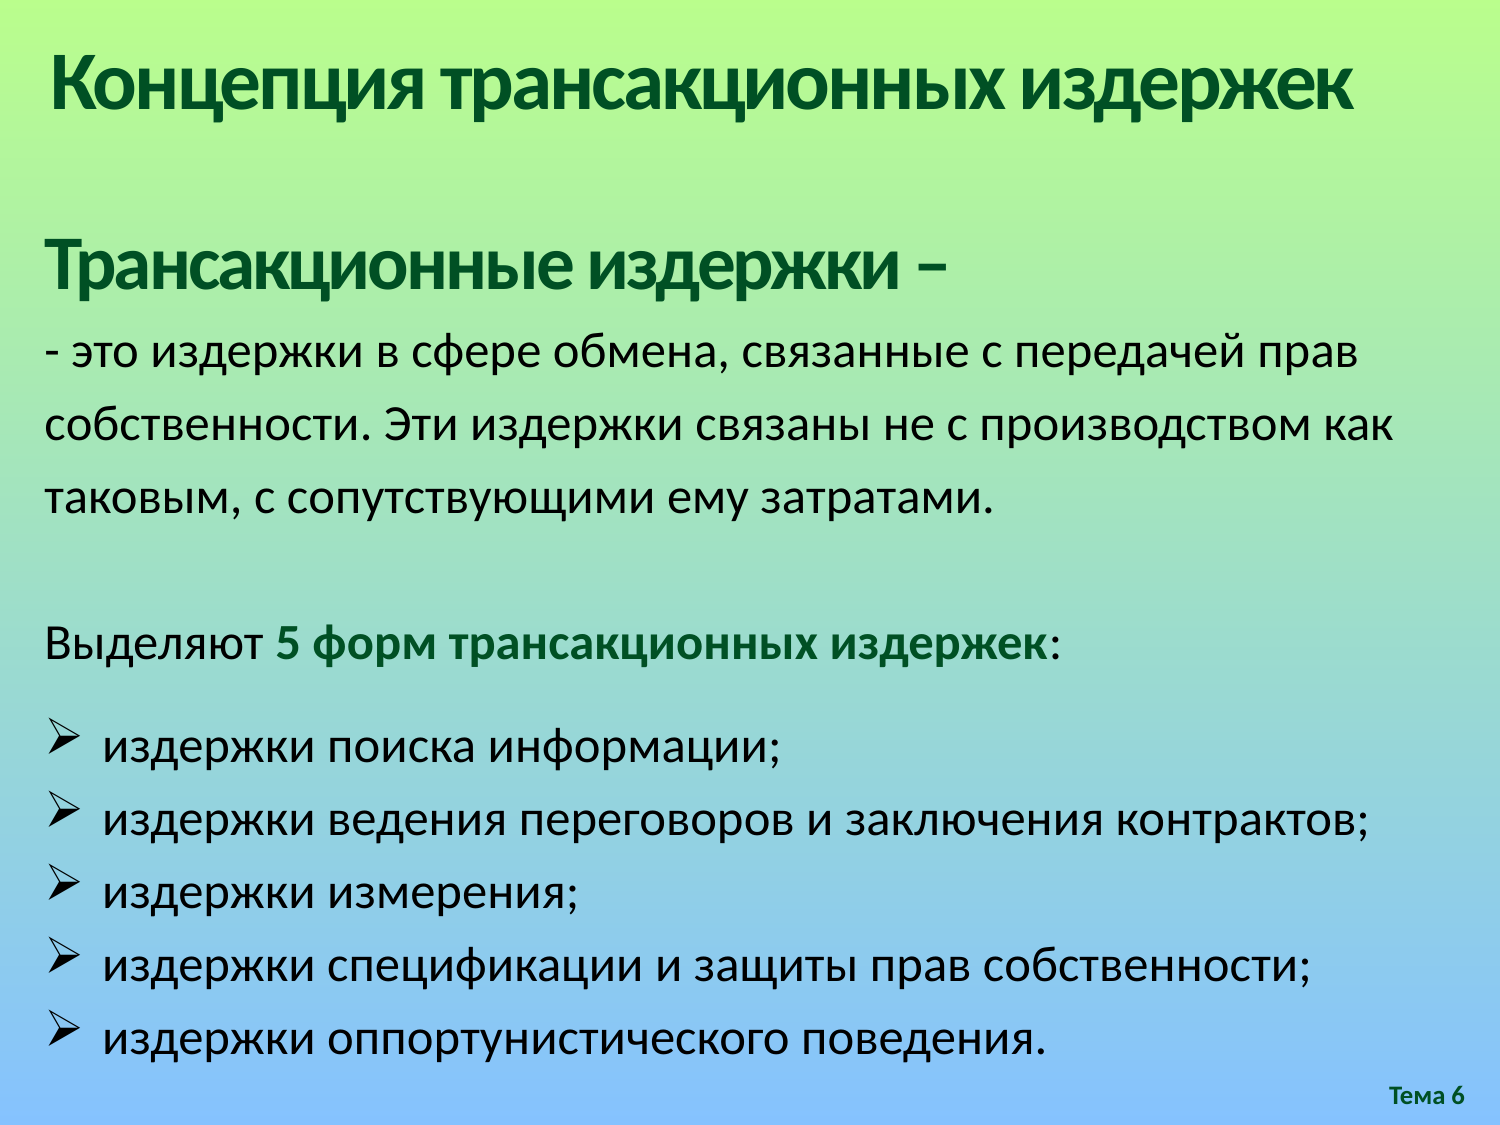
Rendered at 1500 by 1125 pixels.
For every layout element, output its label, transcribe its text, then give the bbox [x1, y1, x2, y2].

text_box Тема 6 [1374, 1070, 1495, 1118]
title Концепция трансакционных издержек [35, 7, 1400, 145]
list Трансакционные издержки – - это издержки в сфере обмена, связанные с передачей прав собственности. Эти издержки связаны не с производством как таковым, с сопутствующими ему затратами. Выделяют 5 форм трансакционных издержек: издержки поиска информации; издержки ведения переговоров и заключения контрактов; издержки измерения; издержки спецификации и защиты прав собственности; издержки оппортунистического поведения. [29, 160, 1435, 1094]
